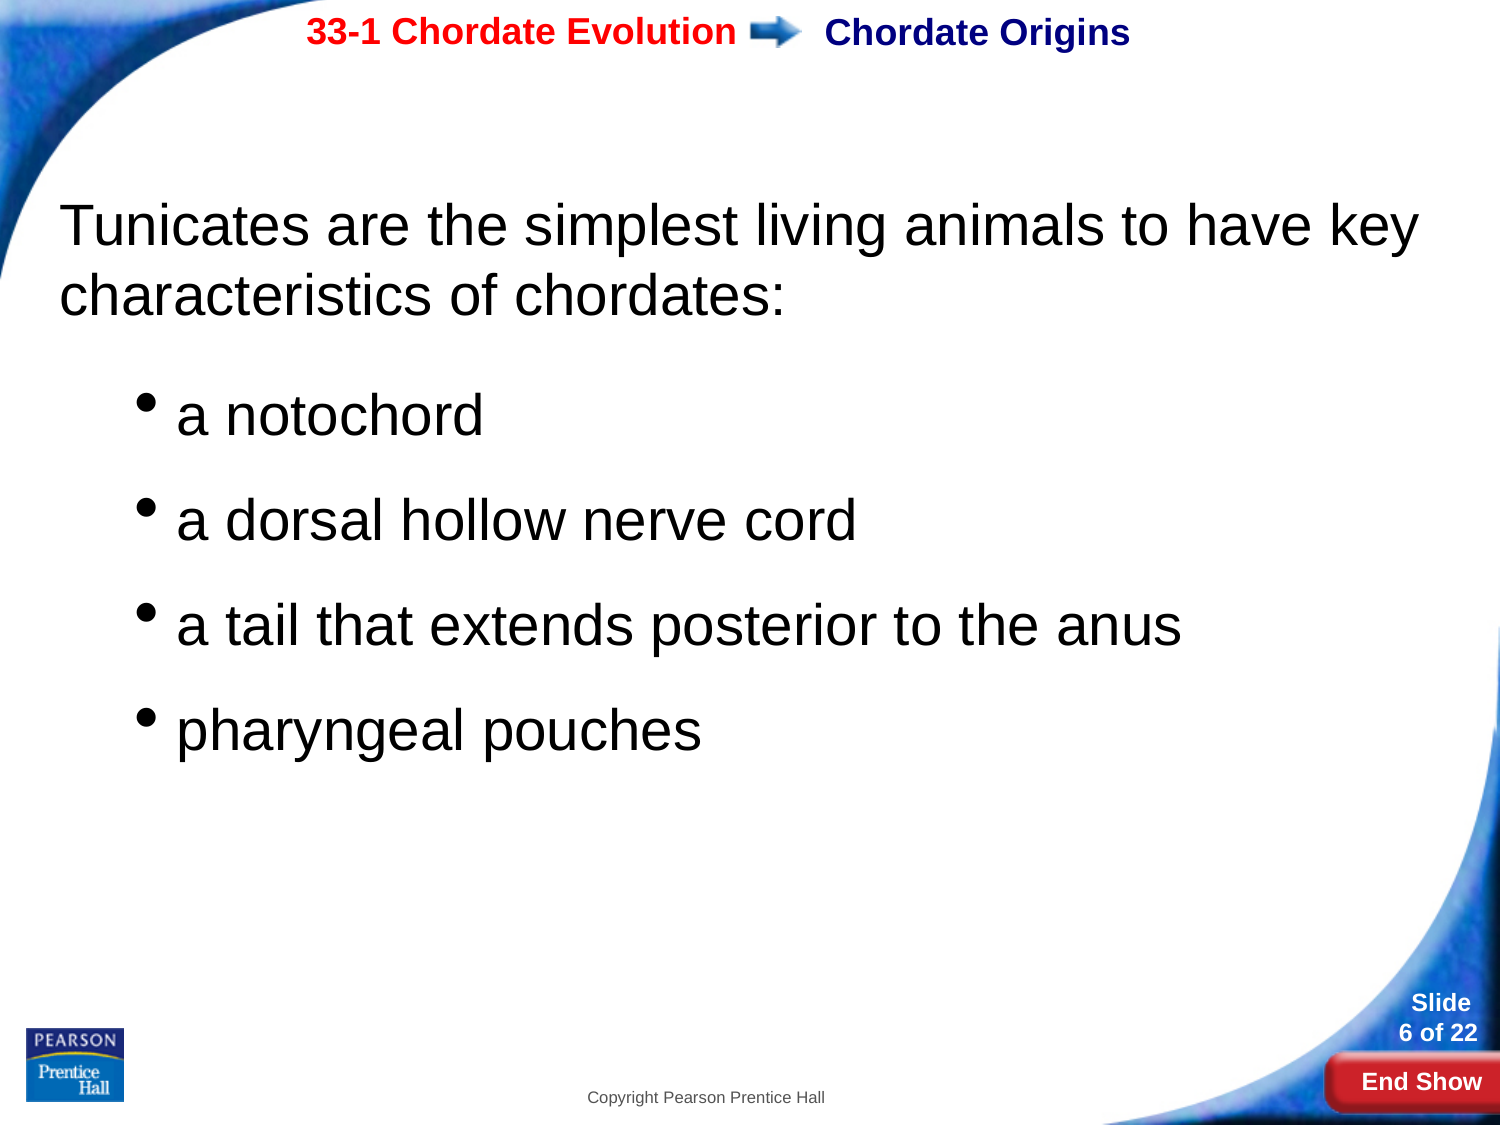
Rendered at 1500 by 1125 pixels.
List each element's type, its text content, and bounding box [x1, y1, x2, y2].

list Tunicates are the simplest living animals to have key characteristics of chordates: a notochord a dorsal hollow nerve cord a tail that extends posterior to the anus pharyngeal pouches [44, 179, 1463, 976]
footer Copyright Pearson Prentice Hall [468, 1078, 945, 1105]
title Chordate Origins [809, 0, 1479, 76]
picture [0, 0, 1500, 1125]
